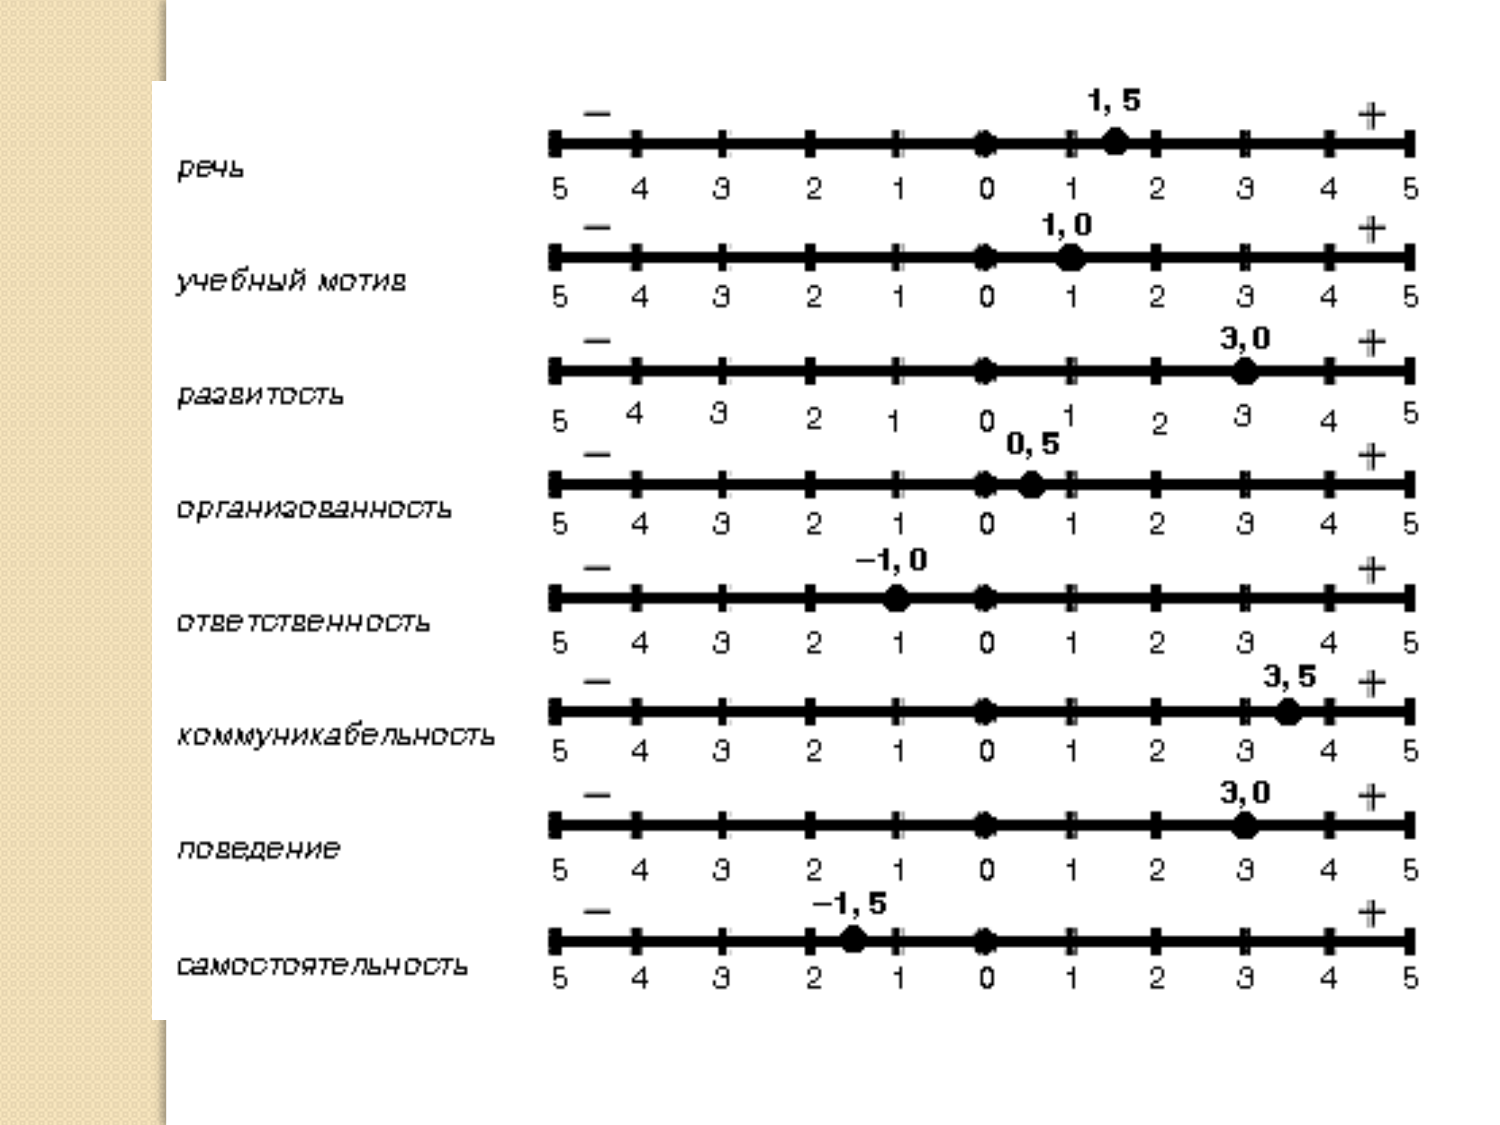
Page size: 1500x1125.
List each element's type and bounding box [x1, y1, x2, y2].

picture [152, 81, 1454, 1020]
